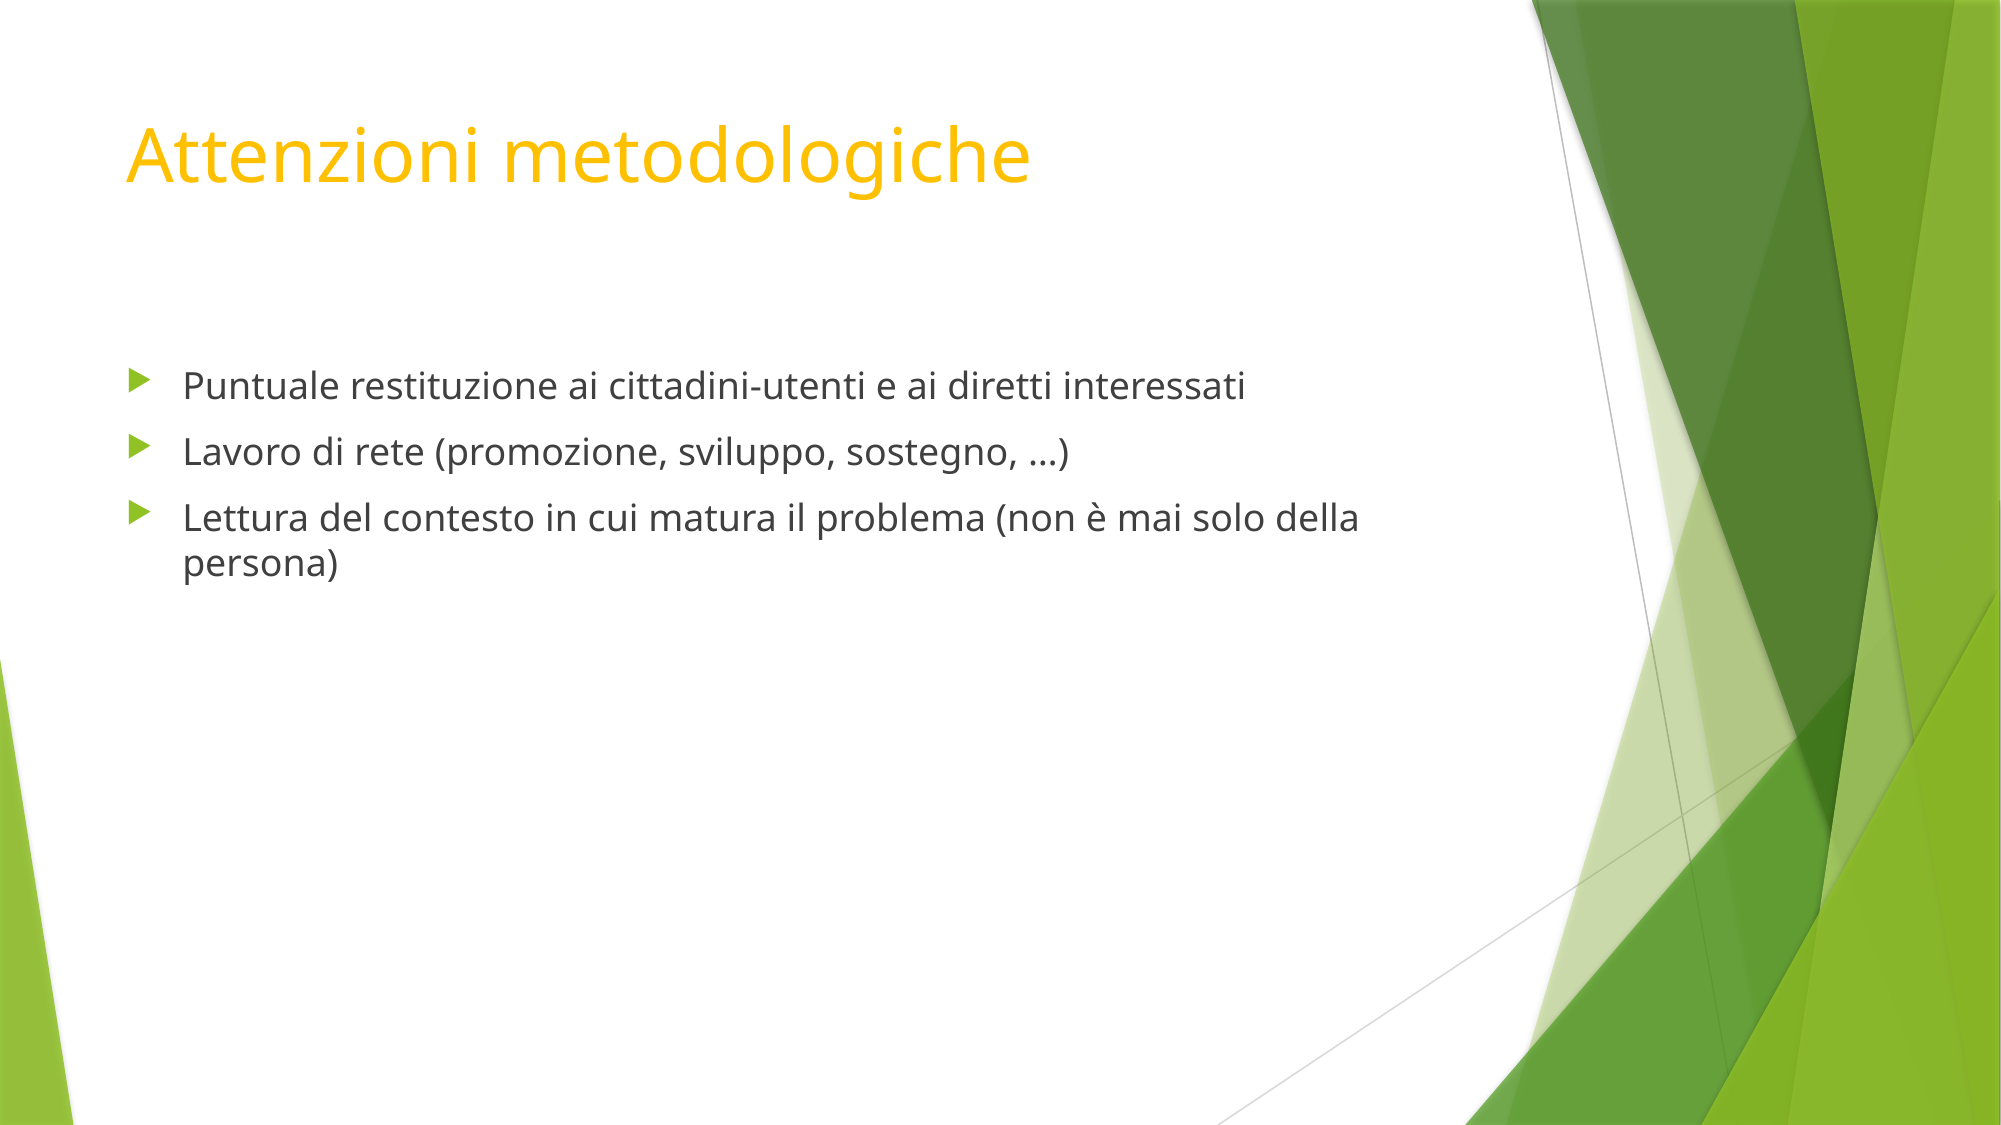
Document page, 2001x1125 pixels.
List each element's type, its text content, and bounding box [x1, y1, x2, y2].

list Puntuale restituzione ai cittadini-utenti e ai diretti interessati Lavoro di rete (promozione, sviluppo, sostegno, …) Lettura del contesto in cui matura il problema (non è mai solo della persona) [111, 354, 1522, 992]
title Attenzioni metodologiche [111, 99, 1522, 317]
